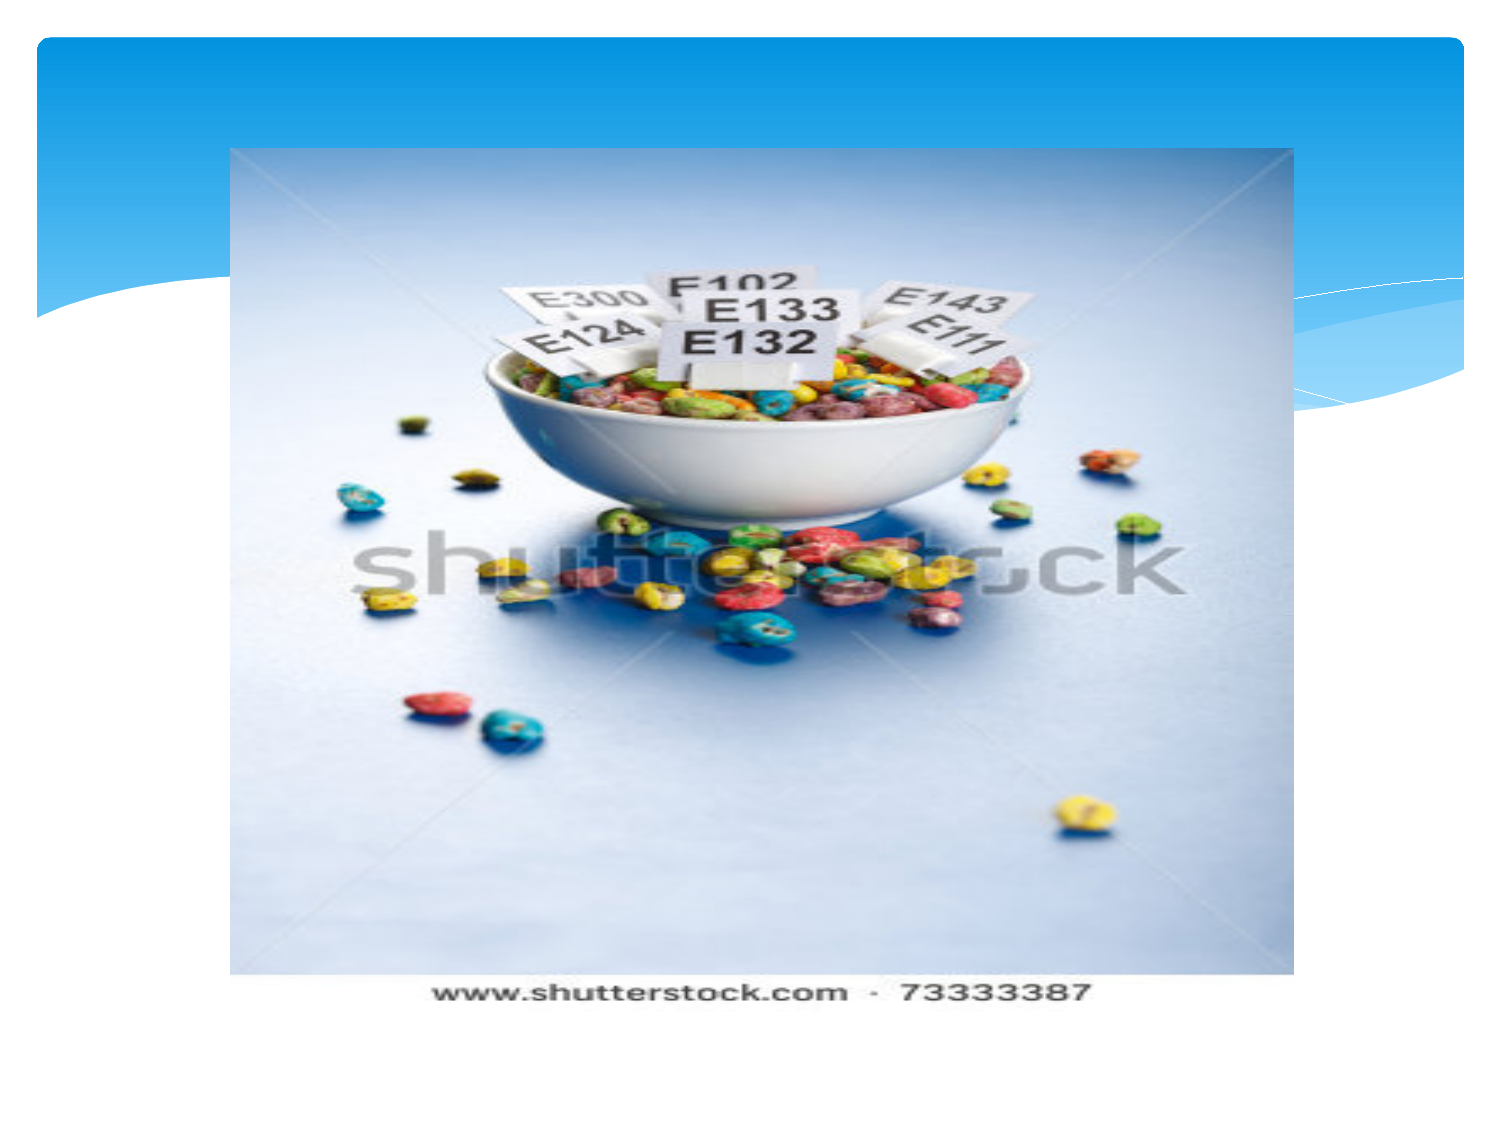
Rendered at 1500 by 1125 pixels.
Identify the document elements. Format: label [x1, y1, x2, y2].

list [229, 148, 1294, 1012]
